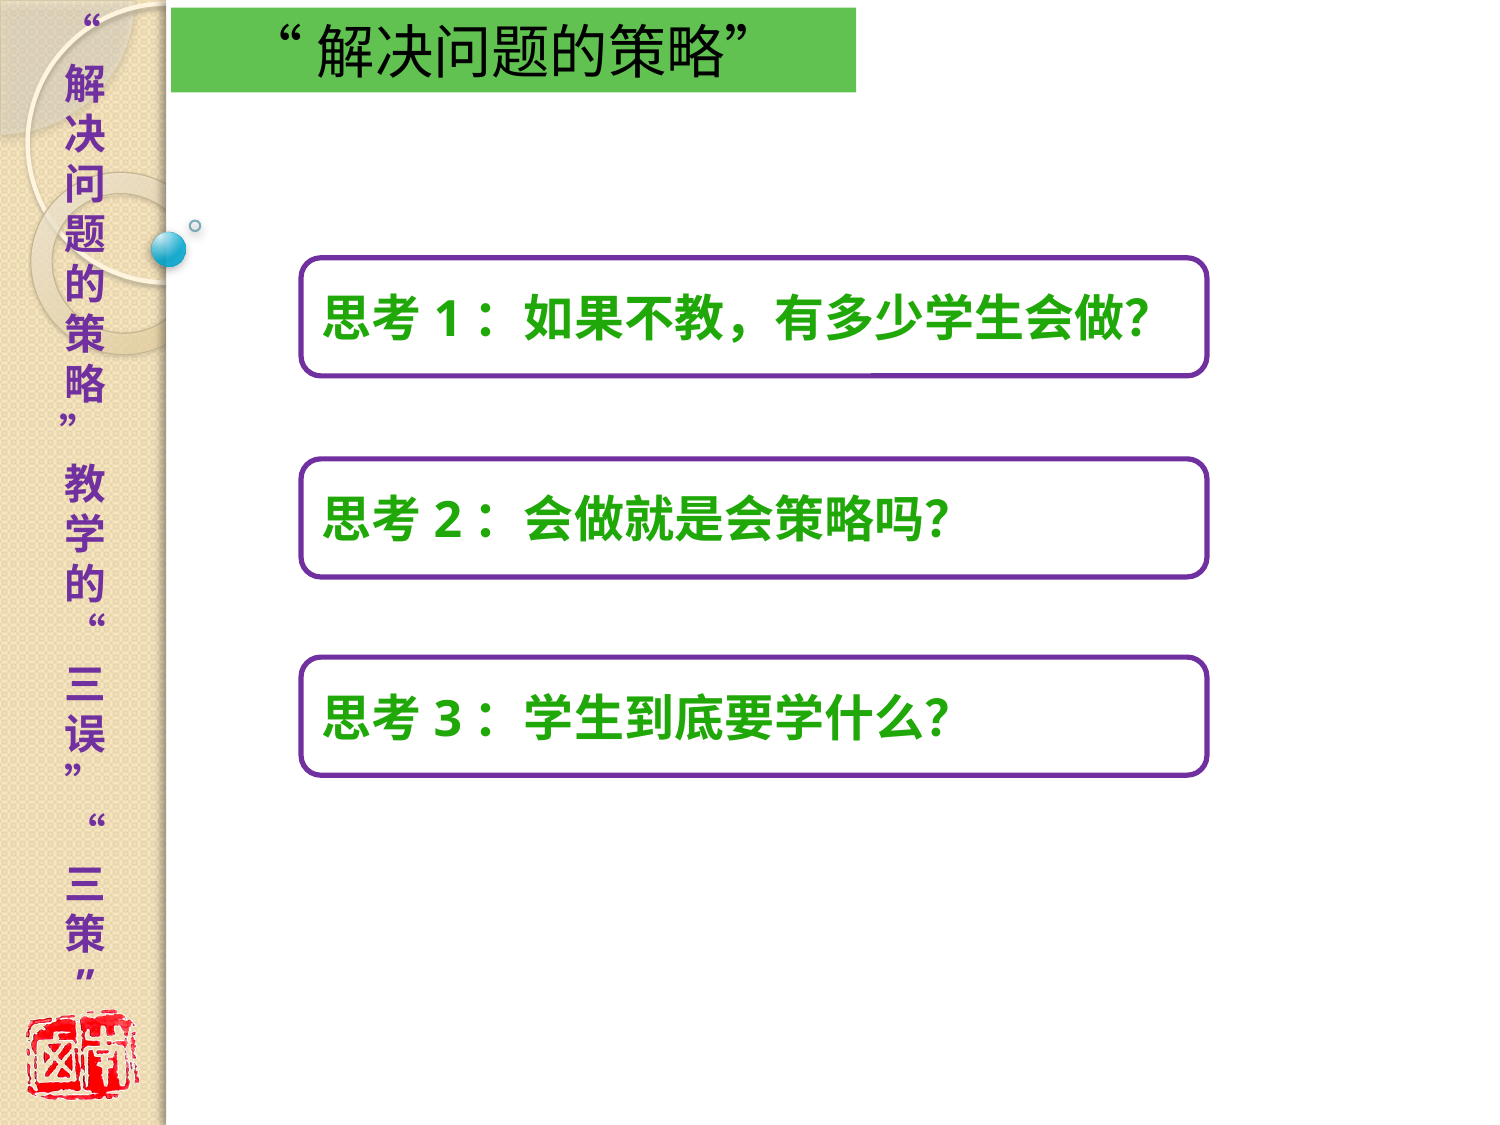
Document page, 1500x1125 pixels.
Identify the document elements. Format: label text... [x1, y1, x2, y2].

text_box 思考3：学生到底要学什么？ [298, 655, 1210, 778]
picture [23, 1006, 142, 1102]
text_box 思考1：如果不教，有多少学生会做？ [298, 255, 1210, 378]
text_box “解决问题的策略 ”教学的“三误”“三策 ” [35, 0, 136, 1003]
text_box 思考2：会做就是会策略吗？ [298, 456, 1210, 580]
text_box “解决问题的策略” [171, 7, 857, 93]
